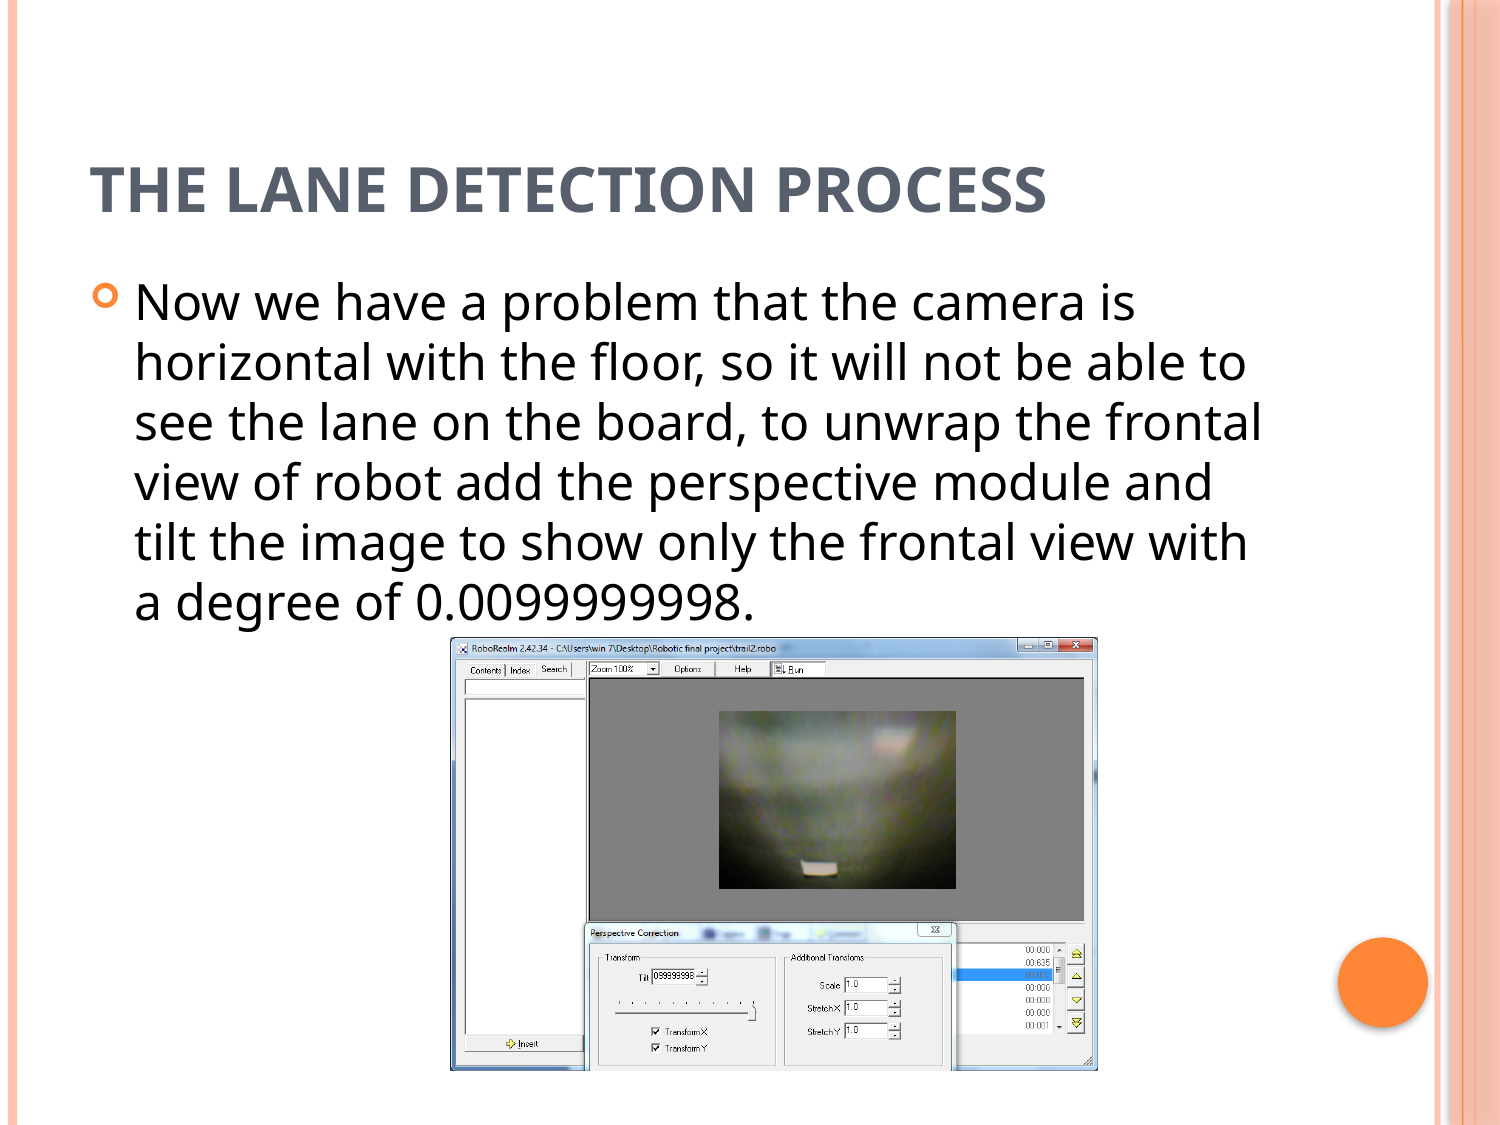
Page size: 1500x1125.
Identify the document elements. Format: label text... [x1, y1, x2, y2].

list Now we have a problem that the camera is horizontal with the floor, so it will not be able to see the lane on the board, to unwrap the frontal view of robot add the perspective module and tilt the image to show only the frontal view with a degree of 0.0099999998. [75, 262, 1300, 1062]
picture [449, 636, 1099, 1072]
title The Lane Detection Process [75, 45, 1300, 233]
